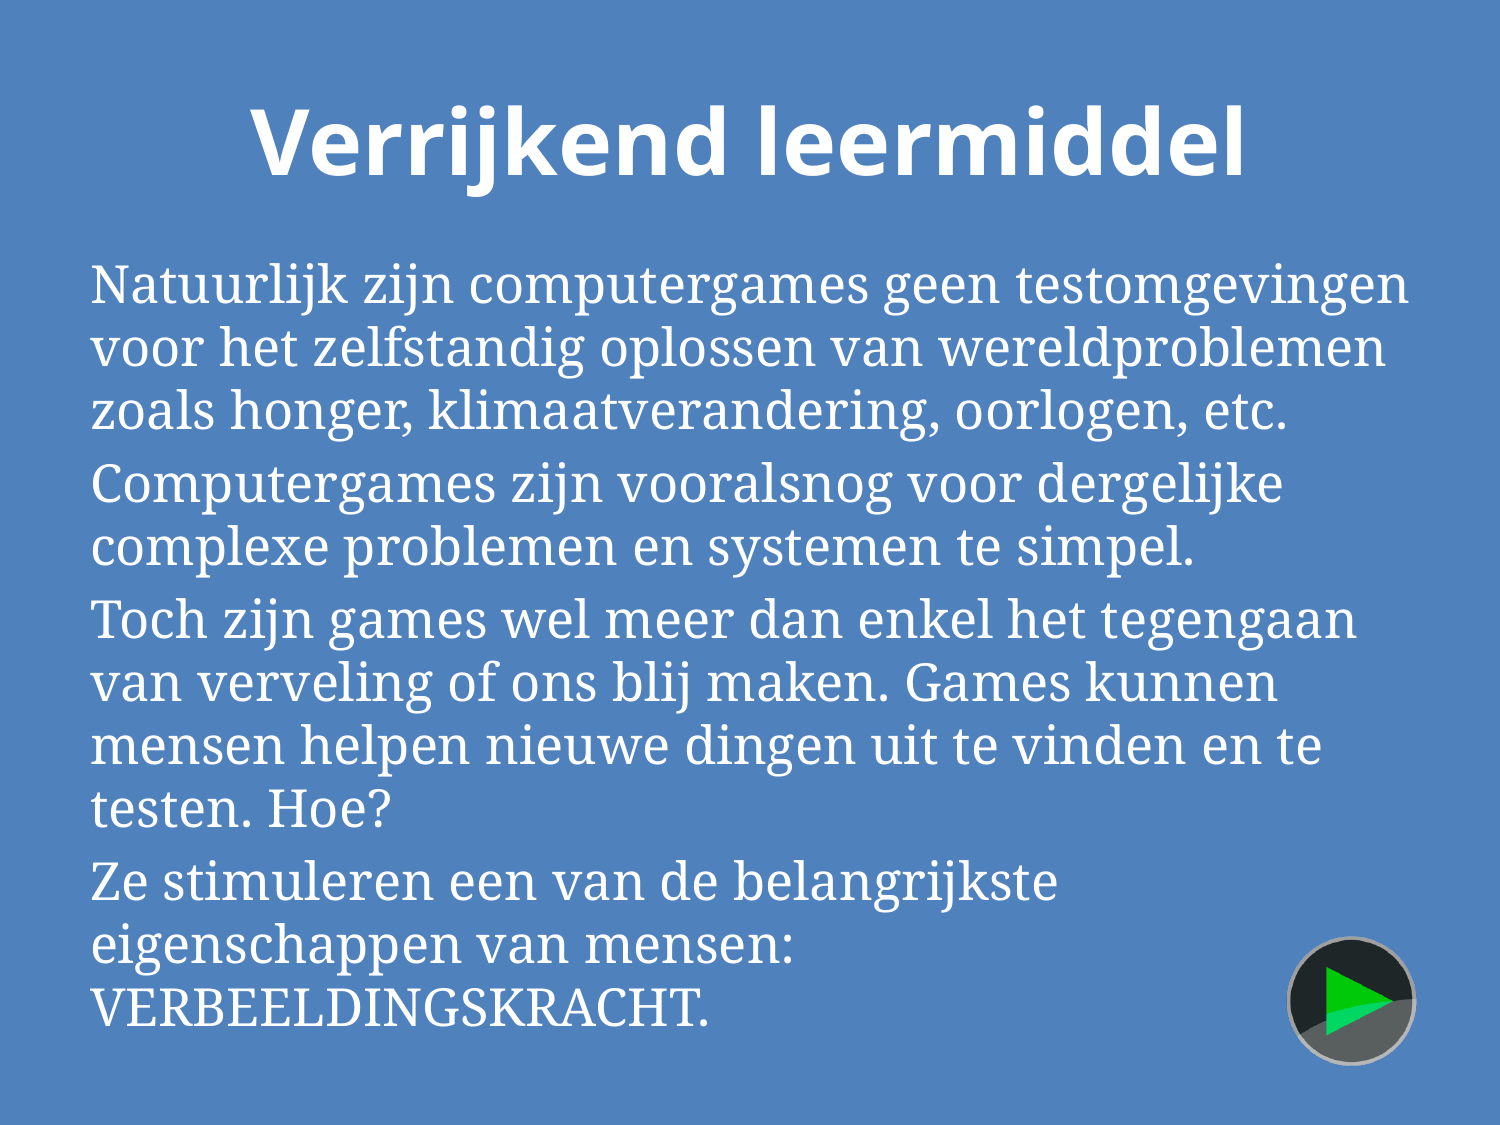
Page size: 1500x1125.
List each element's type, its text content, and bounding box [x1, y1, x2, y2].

picture [1269, 917, 1434, 1083]
list Natuurlijk zijn computergames geen testomgevingen voor het zelfstandig oplossen van wereldproblemen zoals honger, klimaatverandering, oorlogen, etc. Computergames zijn vooralsnog voor dergelijke complexe problemen en systemen te simpel. Toch zijn games wel meer dan enkel het tegengaan van verveling of ons blij maken. Games kunnen mensen helpen nieuwe dingen uit te vinden en te testen. Hoe? Ze stimuleren een van de belangrijkste eigenschappen van mensen: VERBEELDINGSKRACHT. [75, 243, 1436, 1106]
title Verrijkend leermiddel [75, 45, 1425, 233]
